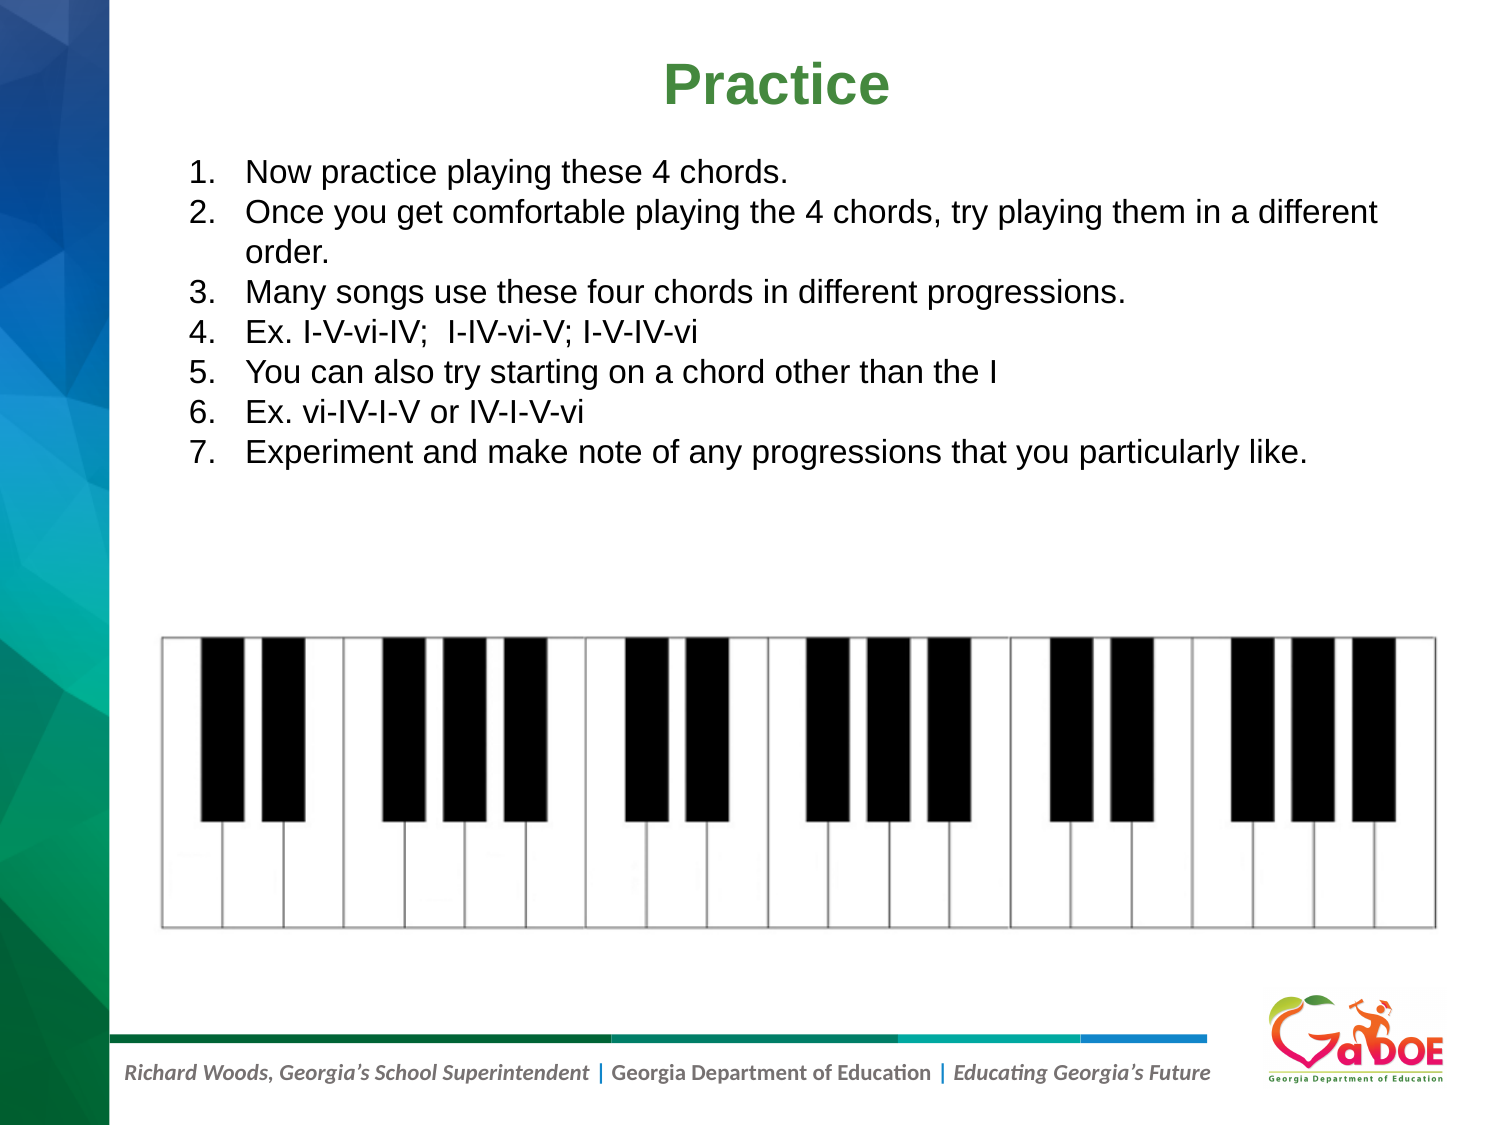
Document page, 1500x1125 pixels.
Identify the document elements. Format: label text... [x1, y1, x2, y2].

picture [1263, 987, 1447, 1089]
title Practice [488, 28, 1067, 143]
text_box Now practice playing these 4 chords. Once you get comfortable playing the 4 chords, try playing them in a different order. Many songs use these four chords in different progressions. Ex. I-V-vi-IV; I-IV-vi-V; I-V-IV-vi You can also try starting on a chord other than the I Ex. vi-IV-I-V or IV-I-V-vi Experiment and make note of any progressions that you particularly like. [174, 143, 1428, 478]
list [153, 633, 1446, 941]
picture [0, 0, 110, 1125]
